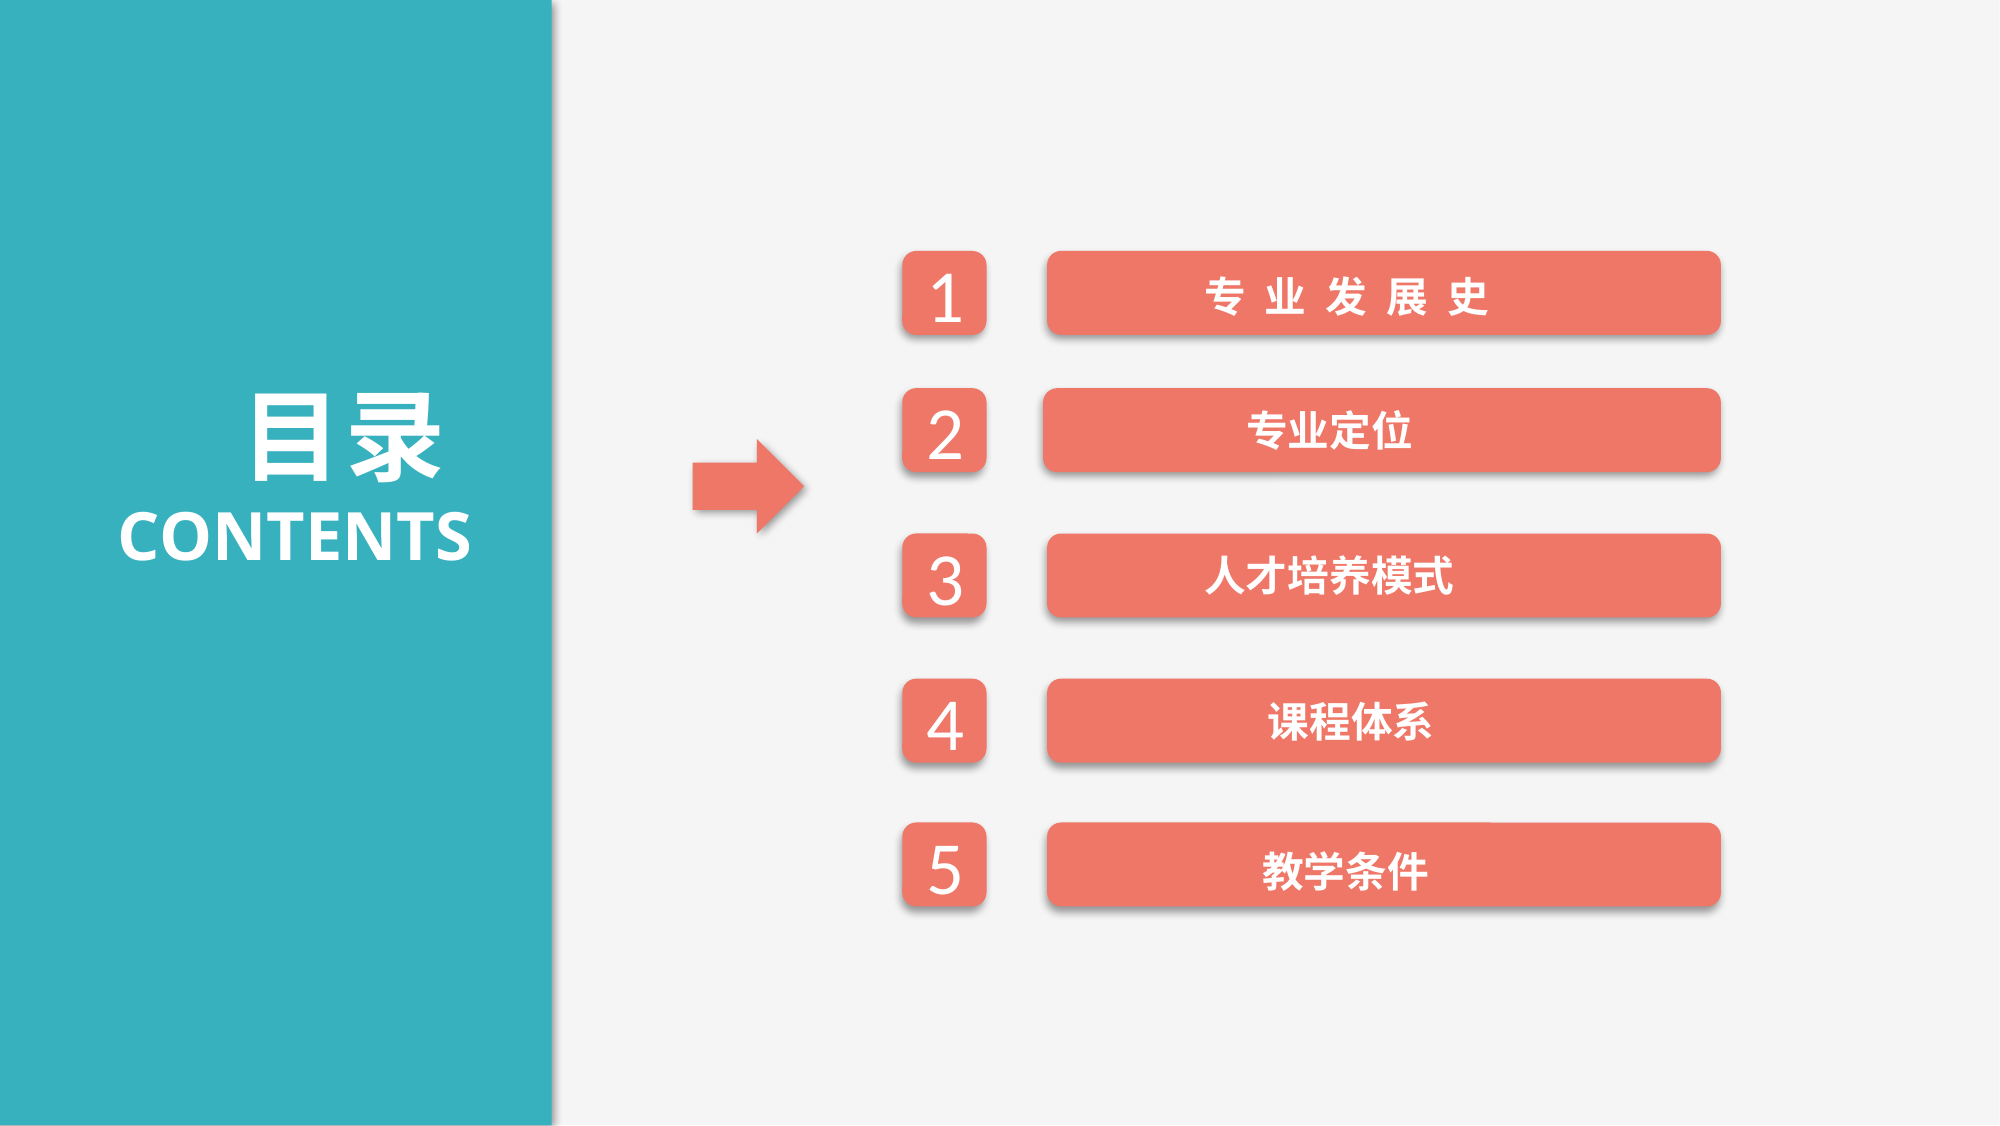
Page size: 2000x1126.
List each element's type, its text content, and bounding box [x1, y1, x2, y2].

text_box 5 [900, 820, 989, 909]
text_box 目录 CONTENTS [31, 364, 493, 584]
text_box 1 [900, 248, 989, 337]
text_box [1046, 822, 1722, 907]
text_box 2 [900, 386, 989, 475]
text_box 3 [900, 531, 989, 620]
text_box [1046, 678, 1722, 763]
text_box 4 [900, 676, 989, 765]
text_box [690, 437, 807, 536]
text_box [1046, 250, 1722, 336]
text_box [1042, 387, 1722, 473]
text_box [1046, 533, 1735, 618]
text_box [0, 0, 552, 1126]
